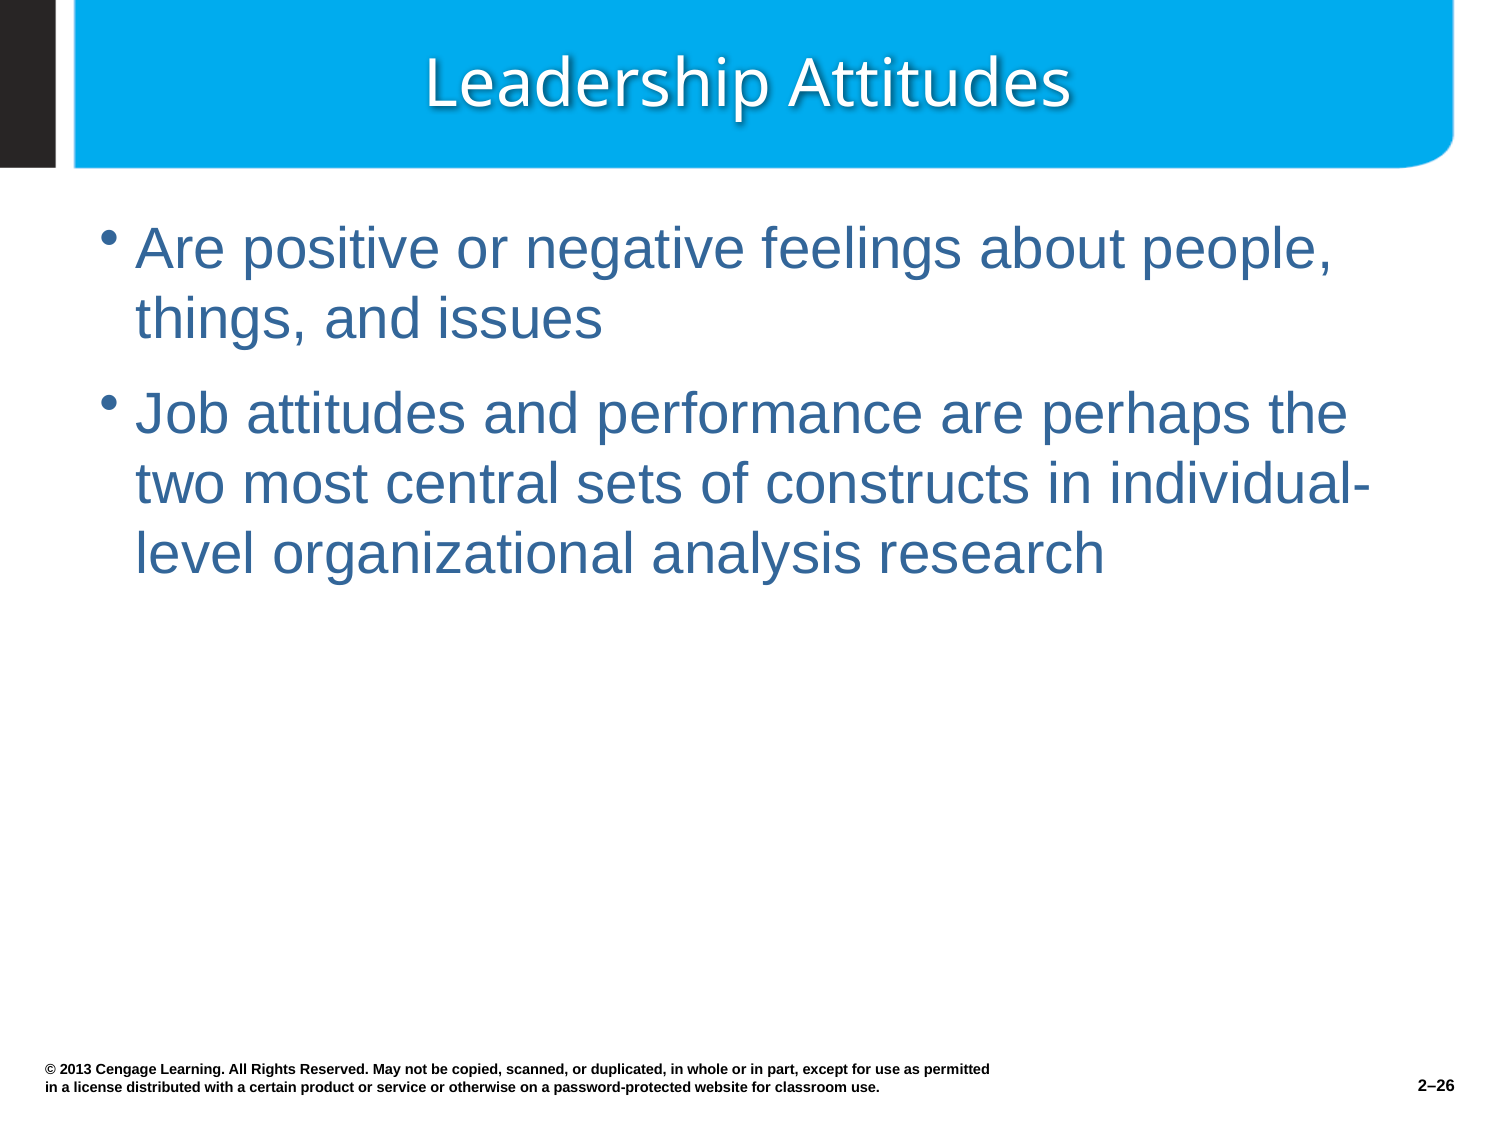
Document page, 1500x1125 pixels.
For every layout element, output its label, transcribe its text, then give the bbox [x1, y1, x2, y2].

list Are positive or negative feelings about people, things, and issues Job attitudes and performance are perhaps the two most central sets of constructs in individual-level organizational analysis research [84, 202, 1414, 1043]
slide_number 2–26 [1092, 1042, 1455, 1103]
footer © 2013 Cengage Learning. All Rights Reserved. May not be copied, scanned, or duplicated, in whole or in part, except for use as permitted in a license distributed with a certain product or service or otherwise on a password-protected website for classroom use. [45, 1042, 1005, 1103]
picture [0, 0, 1456, 171]
title Leadership Attitudes [85, 32, 1411, 128]
